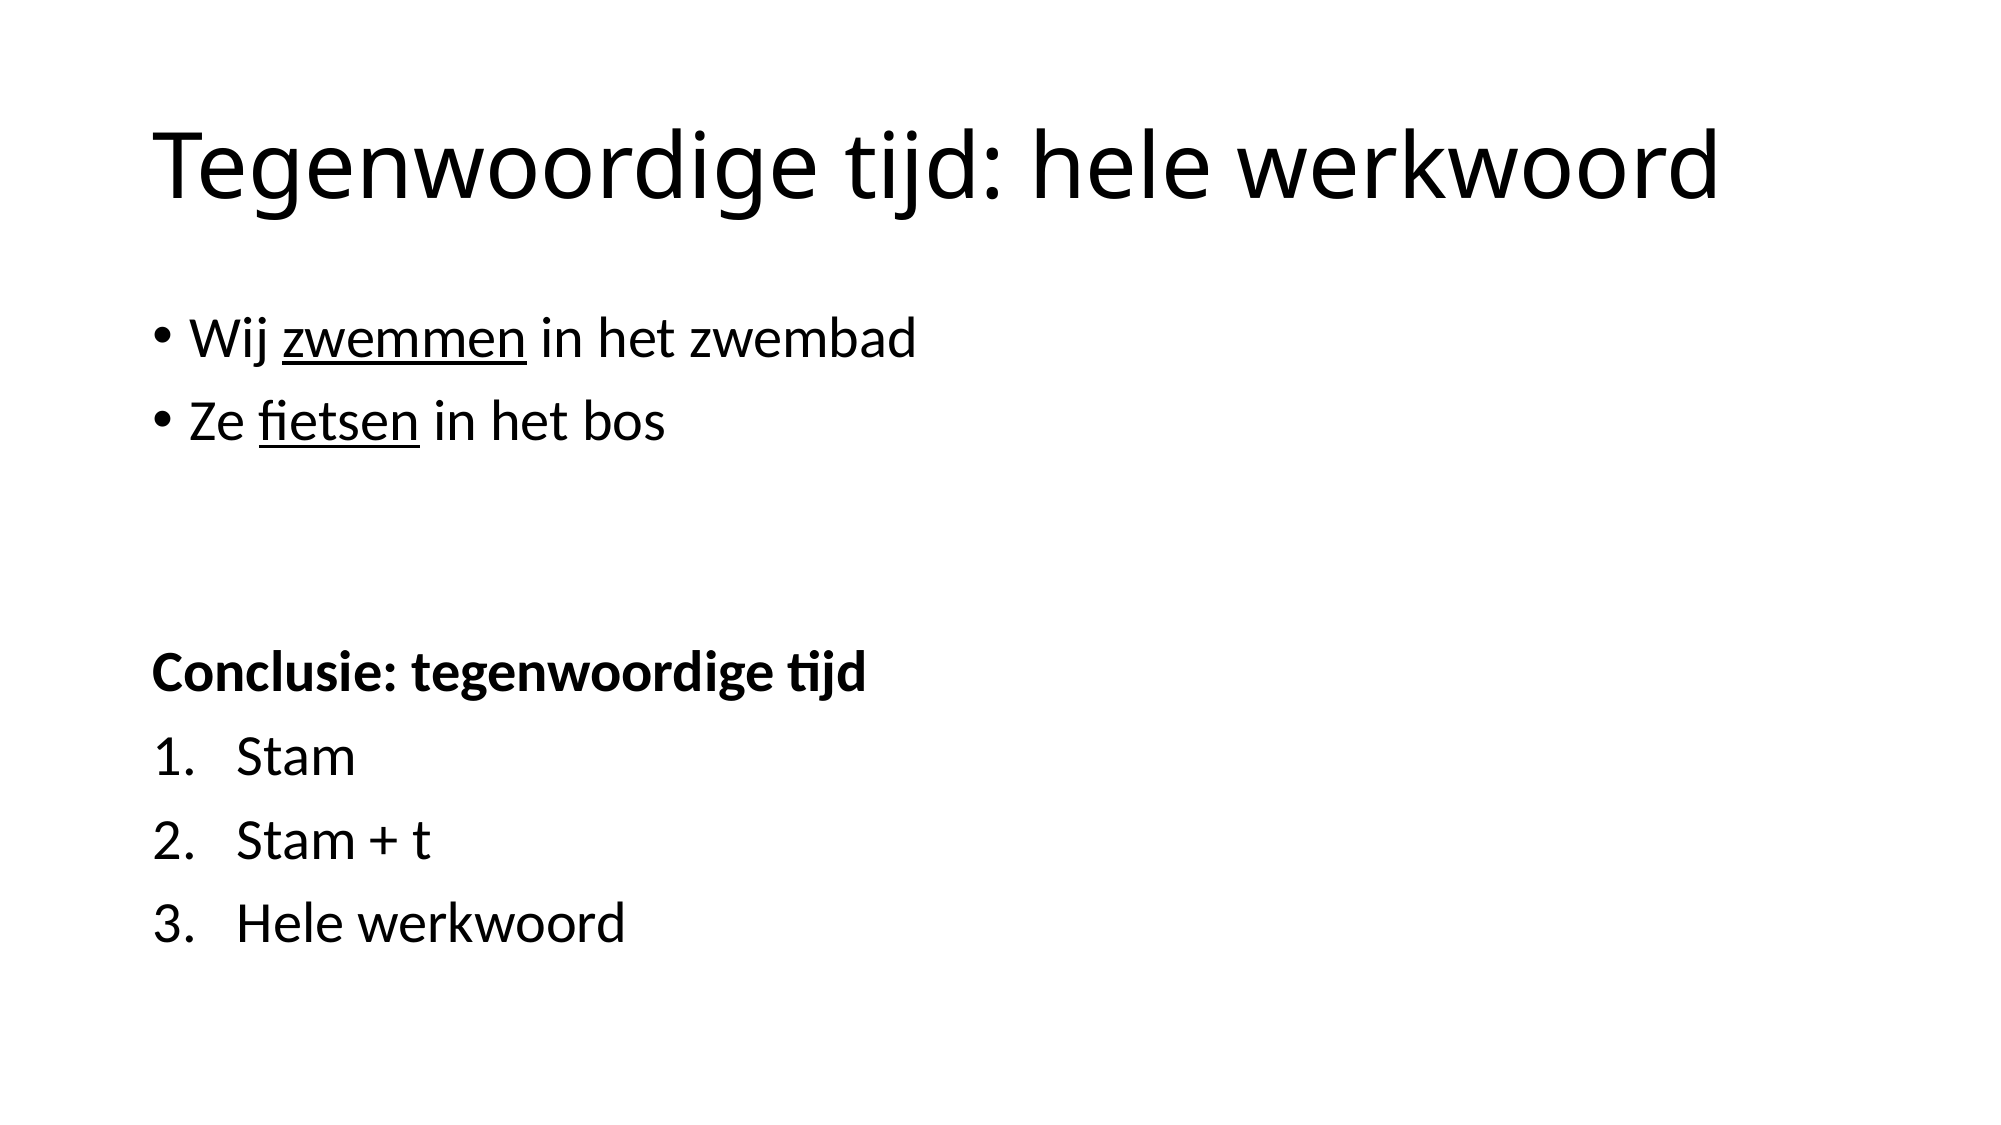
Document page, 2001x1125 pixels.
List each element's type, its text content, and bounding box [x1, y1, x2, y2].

list Wij zwemmen in het zwembad Ze fietsen in het bos Conclusie: tegenwoordige tijd Stam Stam + t Hele werkwoord [137, 299, 1863, 1014]
title Tegenwoordige tijd: hele werkwoord [137, 59, 1863, 278]
